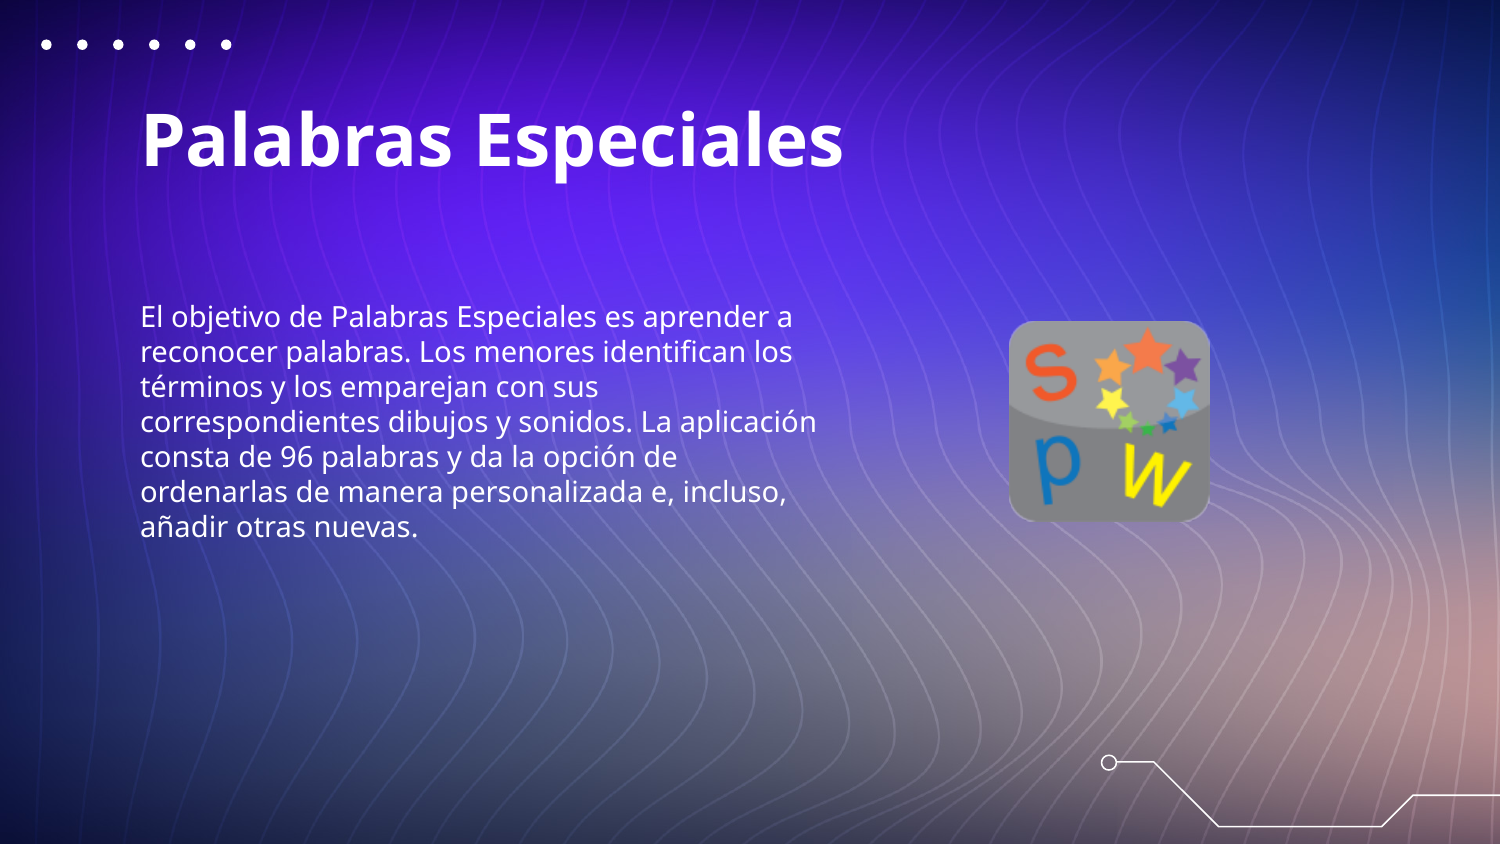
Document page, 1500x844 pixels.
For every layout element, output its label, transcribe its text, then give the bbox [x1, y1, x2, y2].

picture [1103, 757, 1115, 769]
text_box Palabras Especiales [125, 86, 892, 189]
picture [0, 0, 1500, 844]
text_box El objetivo de Palabras Especiales es aprender a reconocer palabras. Los menores identifican los términos y los emparejan con sus correspondientes dibujos y sonidos. La aplicación consta de 96 palabras y da la opción de ordenarlas de manera personalizada e, incluso, añadir otras nuevas. [125, 291, 840, 551]
